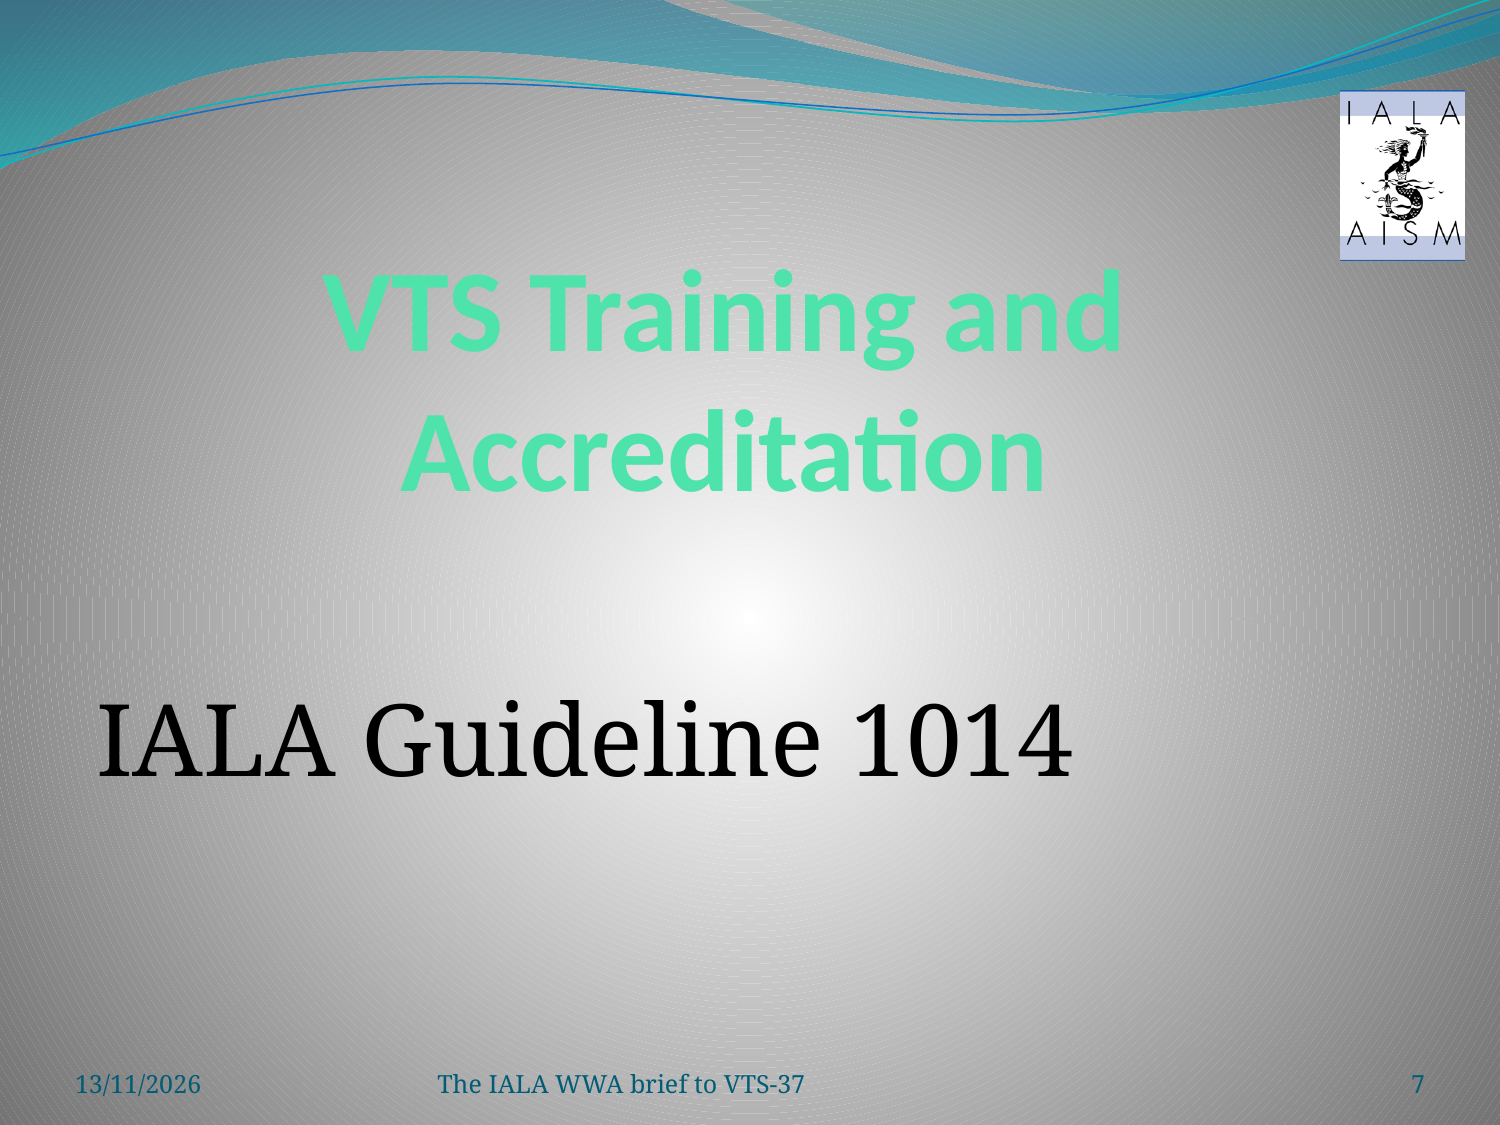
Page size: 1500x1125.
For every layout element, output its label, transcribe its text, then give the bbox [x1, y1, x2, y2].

slide_number 7 [1299, 1042, 1425, 1103]
title VTS Training and Accreditation [86, 216, 1362, 516]
picture [1340, 90, 1465, 261]
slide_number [75, 1042, 425, 1103]
list IALA Guideline 1014 [88, 668, 1364, 917]
footer The IALA WWA brief to VTS-37 [437, 1042, 988, 1103]
